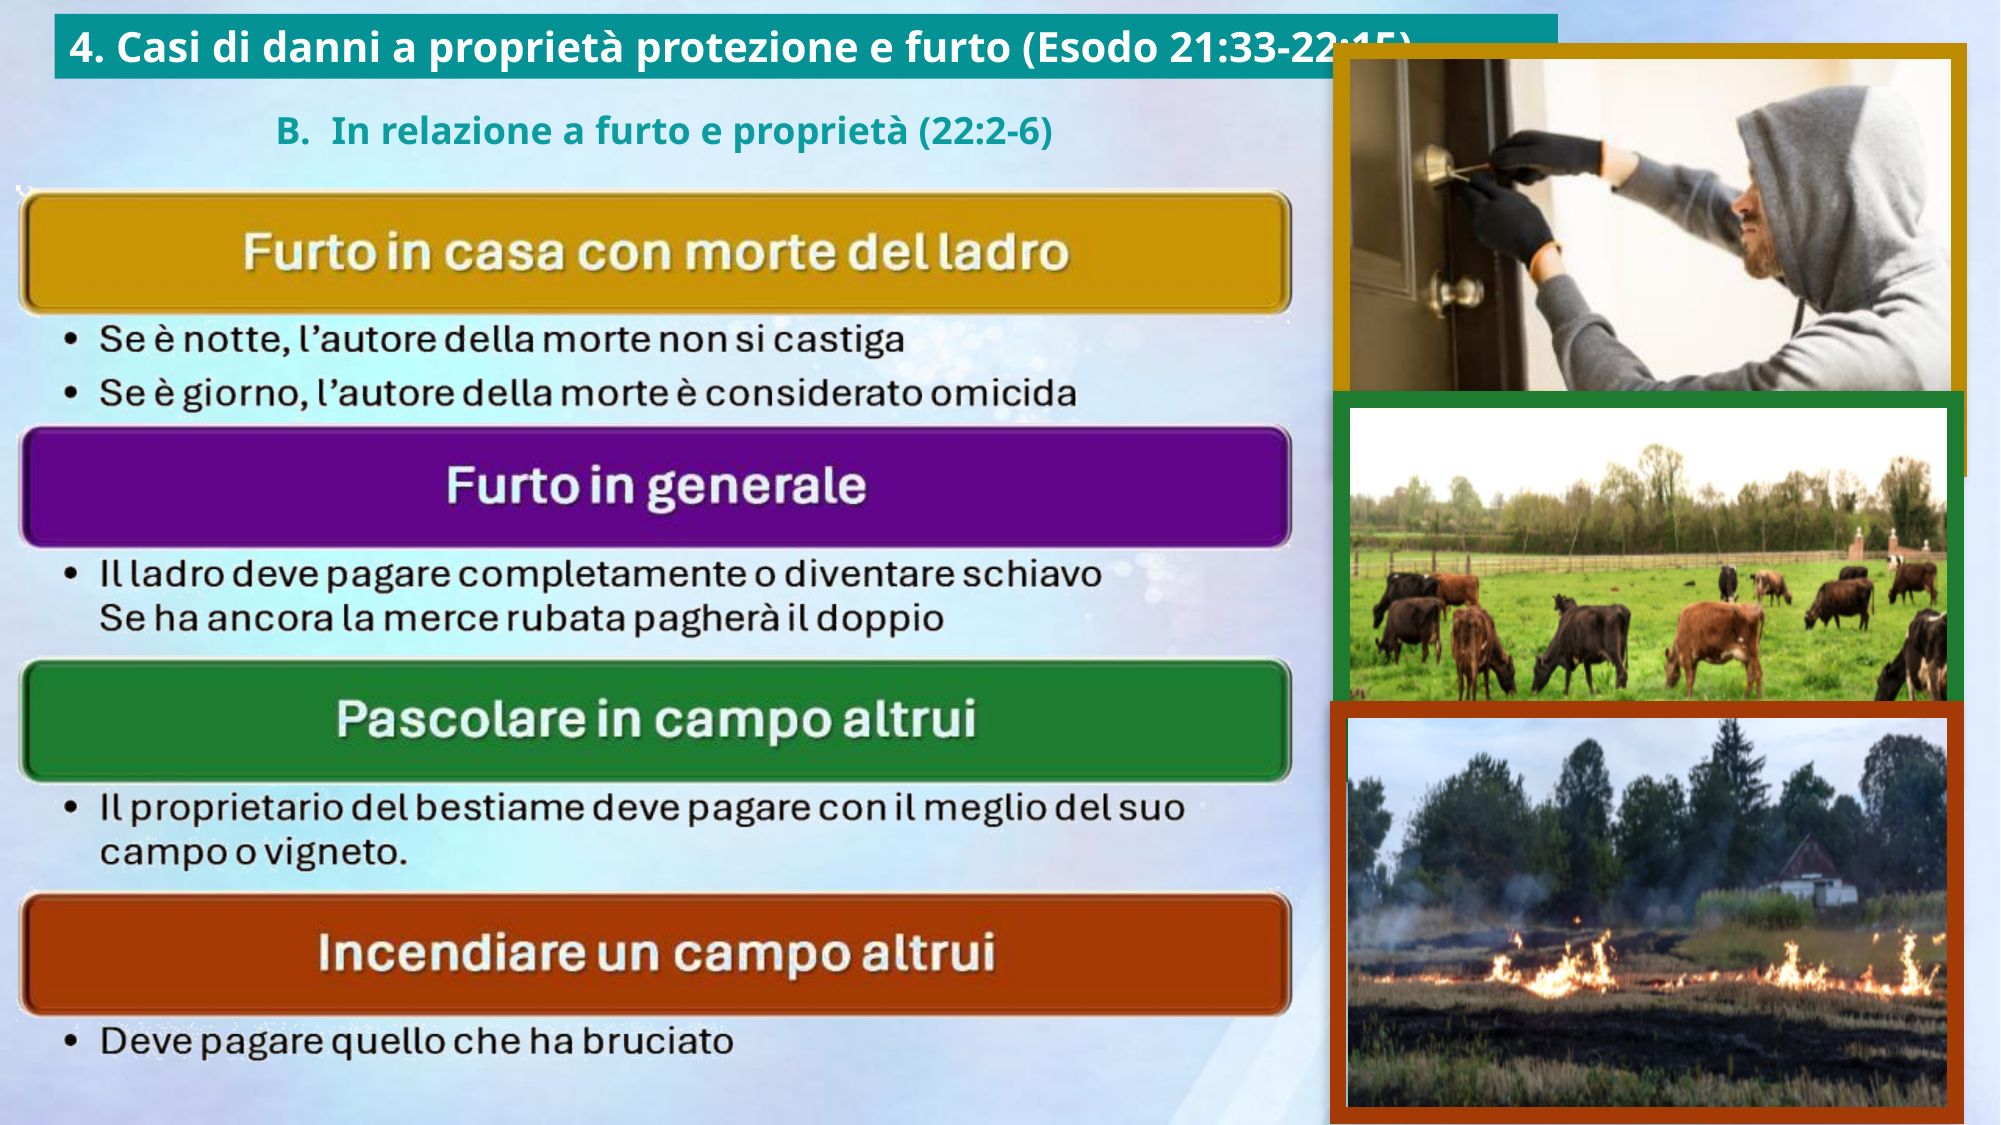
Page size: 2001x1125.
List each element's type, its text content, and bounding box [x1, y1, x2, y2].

text_box 4. Casi di danni a proprietà protezione e furto (Esodo 21:33-22:15). [54, 13, 1559, 80]
picture [0, 0, 2001, 1125]
text_box In relazione a furto e proprietà (22:2-6) [260, 100, 1302, 160]
